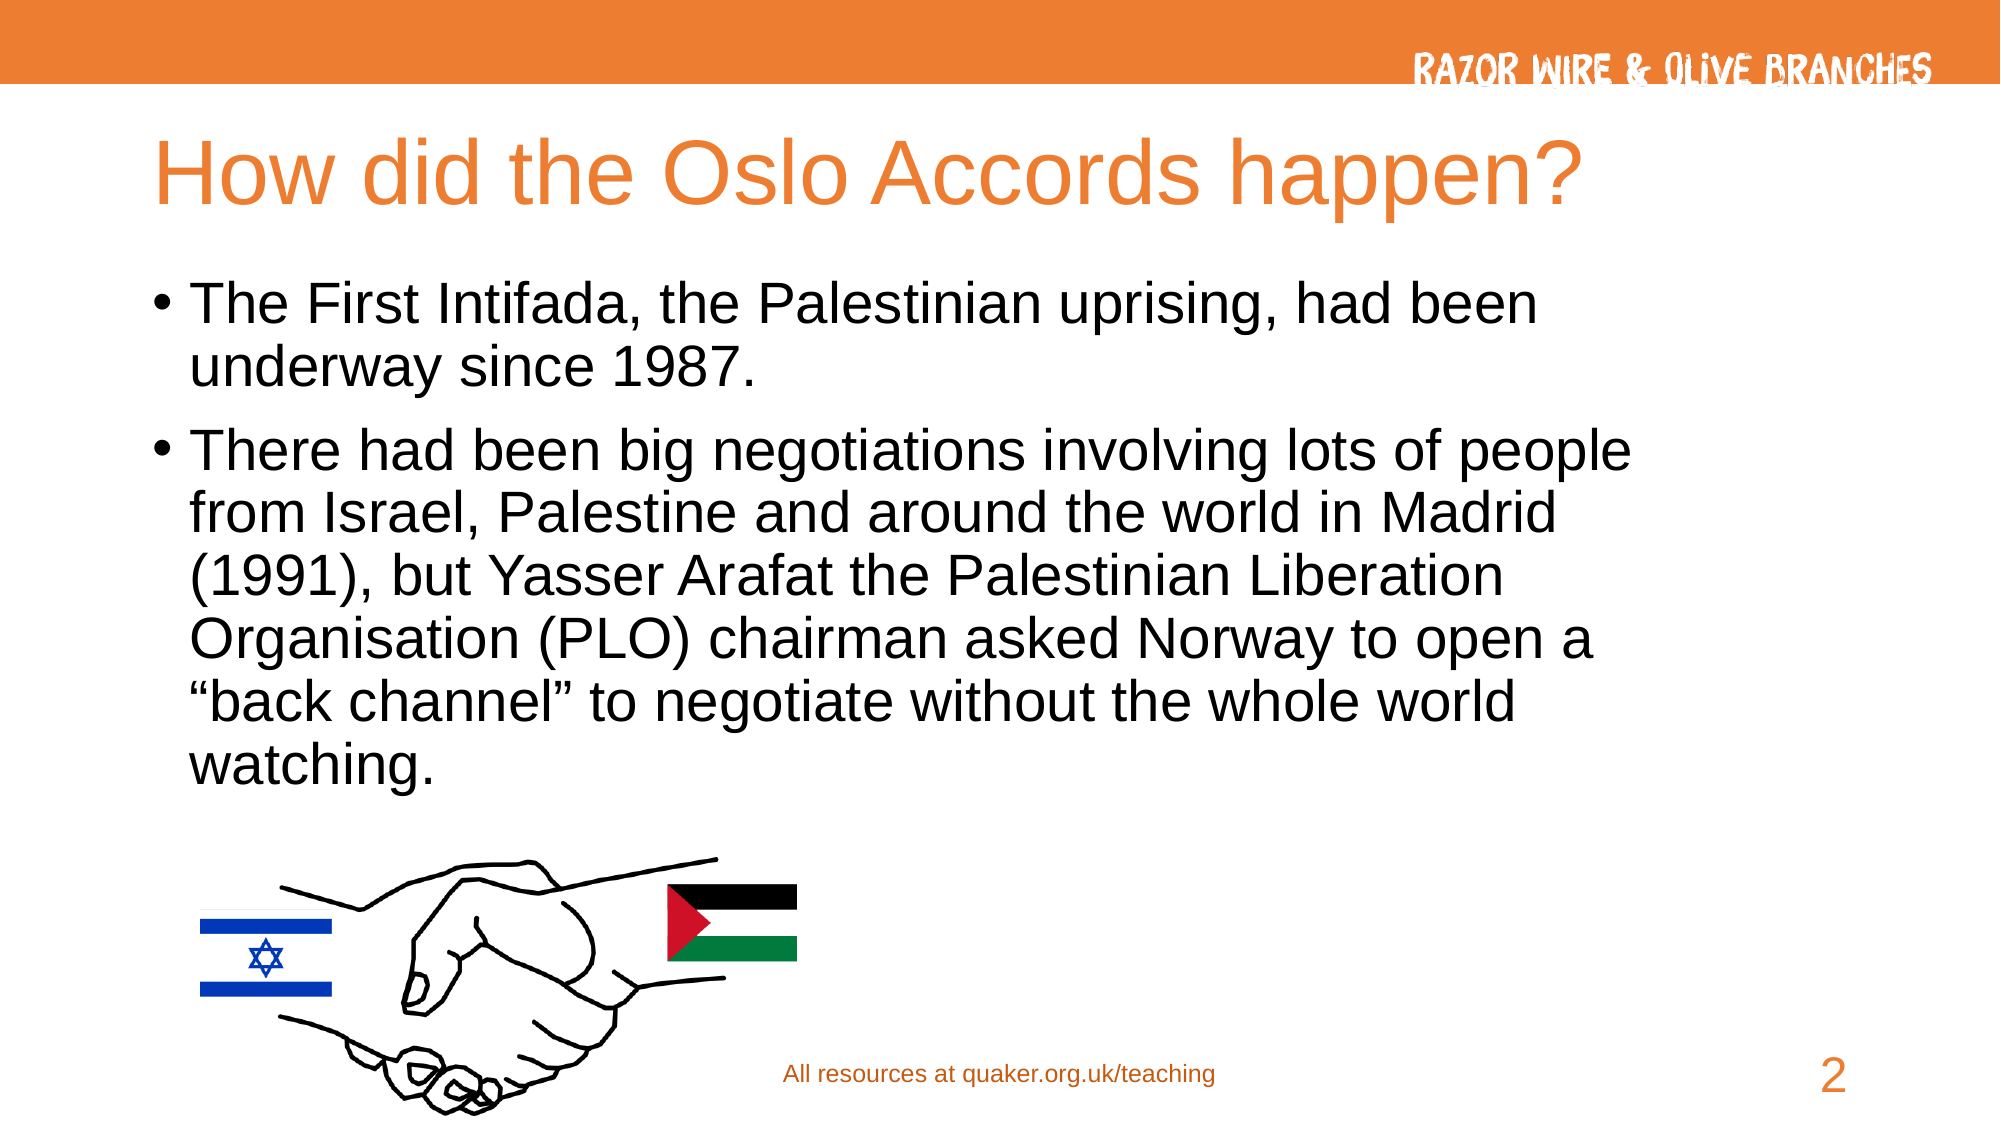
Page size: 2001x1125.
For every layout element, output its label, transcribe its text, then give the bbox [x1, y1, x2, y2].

picture [200, 857, 797, 1116]
title How did the Oslo Accords happen? [137, 65, 1863, 284]
slide_number 2 [1412, 1042, 1863, 1103]
picture [1411, 49, 1935, 89]
list The First Intifada, the Palestinian uprising, had been underway since 1987. There had been big negotiations involving lots of people from Israel, Palestine and around the world in Madrid (1991), but Yasser Arafat the Palestinian Liberation Organisation (PLO) chairman asked Norway to open a “back channel” to negotiate without the whole world watching. [137, 265, 1761, 906]
footer All resources at quaker.org.uk/teaching [797, 1042, 1338, 1103]
